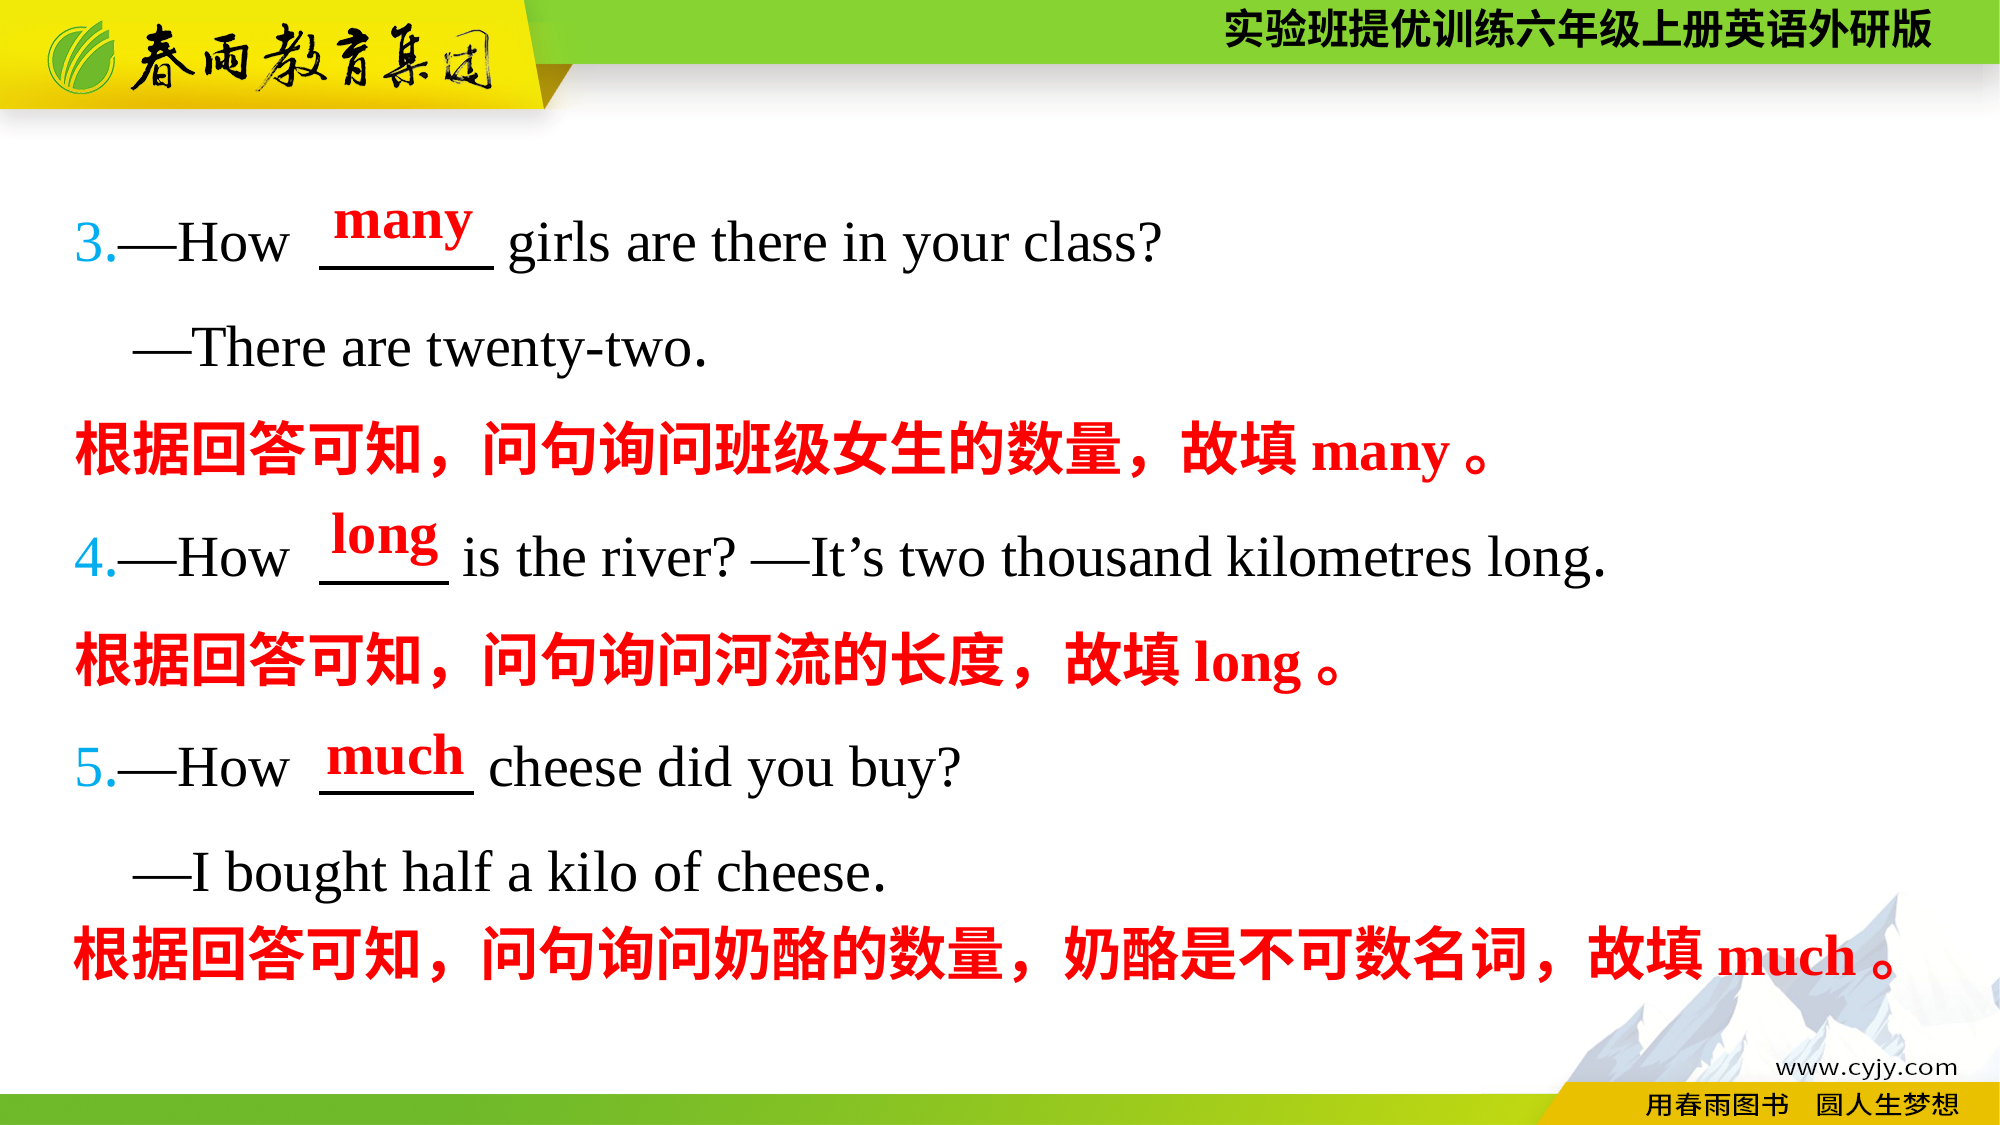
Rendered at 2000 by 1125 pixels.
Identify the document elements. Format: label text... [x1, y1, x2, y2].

list 3.—How girls are there in your class? —There are twenty-two. 4.—How is the river? —It’s two thousand kilometres long. 5.—How cheese did you buy? —I bought half a kilo of cheese. [59, 160, 1944, 369]
text_box 根据回答可知，问句询问河流的长度，故填long。 [59, 580, 1944, 701]
picture [0, 0, 2000, 1125]
text_box long [317, 487, 469, 573]
list 3.—How girls are there in your class? —There are twenty-two. 4.—How is the river? —It’s two thousand kilometres long. 5.—How cheese did you buy? —I bought half a kilo of cheese. [59, 701, 1944, 905]
text_box much [311, 708, 500, 794]
text_box 根据回答可知，问句询问奶酪的数量，奶酪是不可数名词，故填much。 [57, 909, 1945, 995]
list 3.—How girls are there in your class? —There are twenty-two. 4.—How is the river? —It’s two thousand kilometres long. 5.—How cheese did you buy? —I bought half a kilo of cheese. [59, 490, 1944, 580]
text_box many [319, 173, 500, 258]
text_box 根据回答可知，问句询问班级女生的数量，故填many。 [59, 369, 1944, 490]
